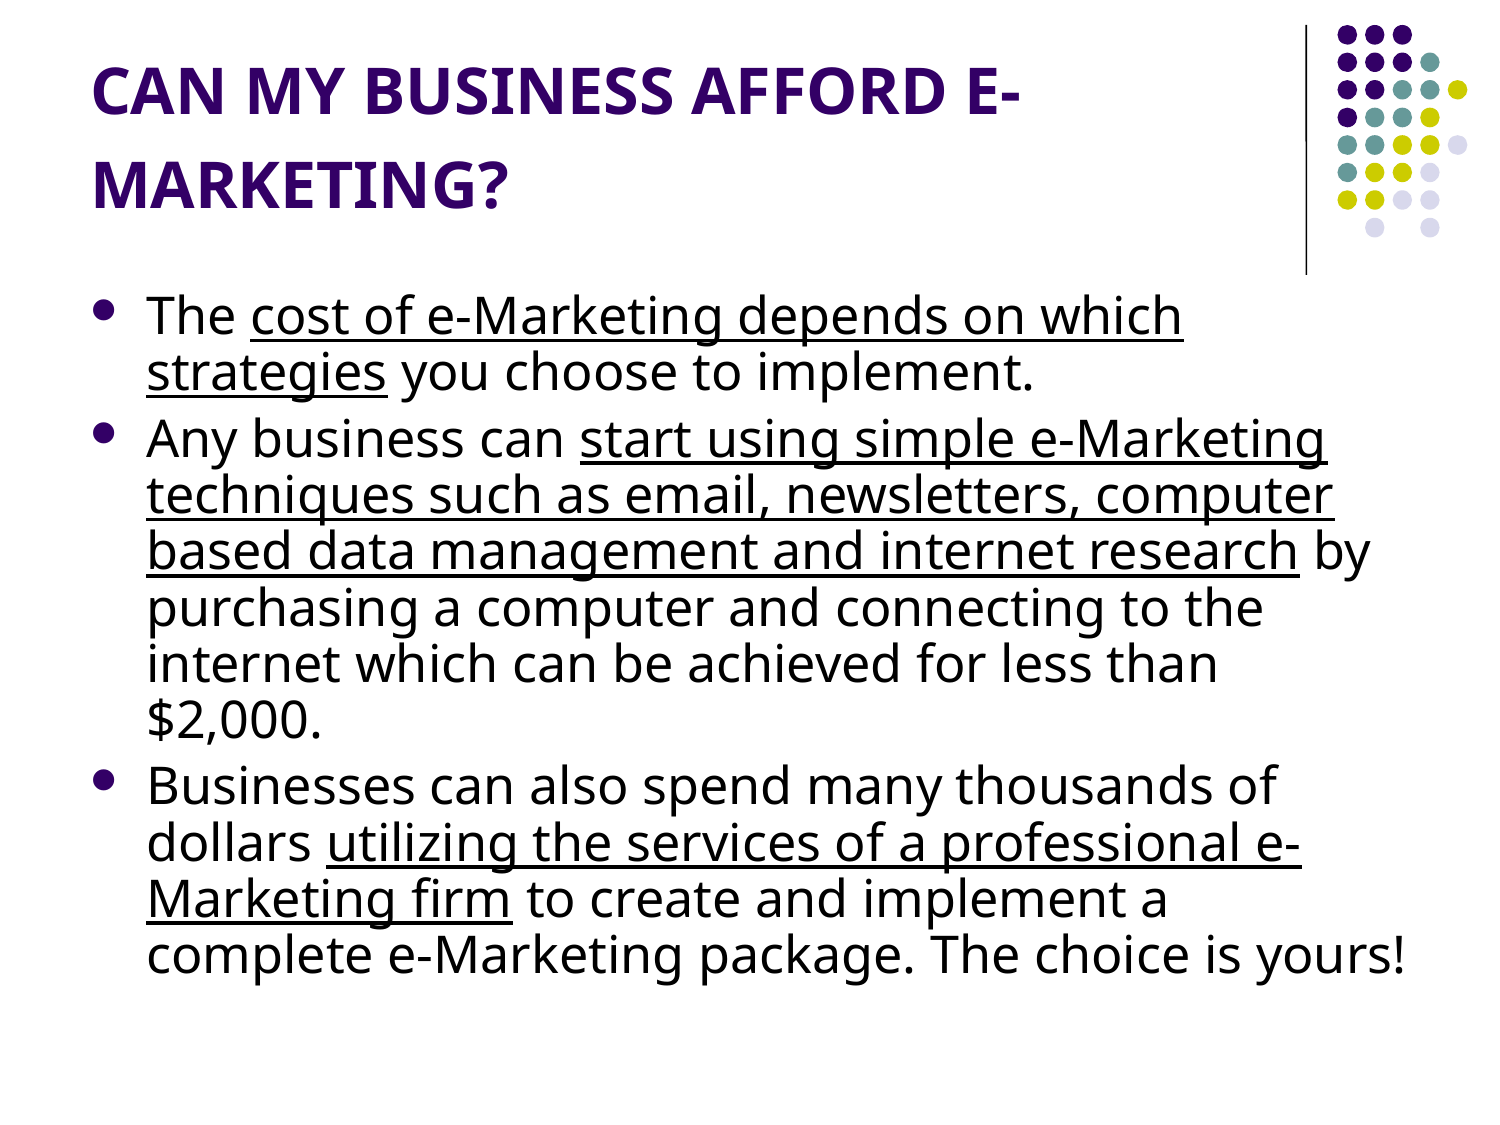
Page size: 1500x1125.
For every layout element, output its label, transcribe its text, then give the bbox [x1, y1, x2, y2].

title CAN MY BUSINESS AFFORD E-MARKETING? [75, 20, 1313, 233]
list The cost of e-Marketing depends on which strategies you choose to implement. Any business can start using simple e-Marketing techniques such as email, newsletters, computer based data management and internet research by purchasing a computer and connecting to the internet which can be achieved for less than $2,000. Businesses can also spend many thousands of dollars utilizing the services of a professional e-Marketing firm to create and implement a complete e-Marketing package. The choice is yours! [75, 282, 1425, 1125]
